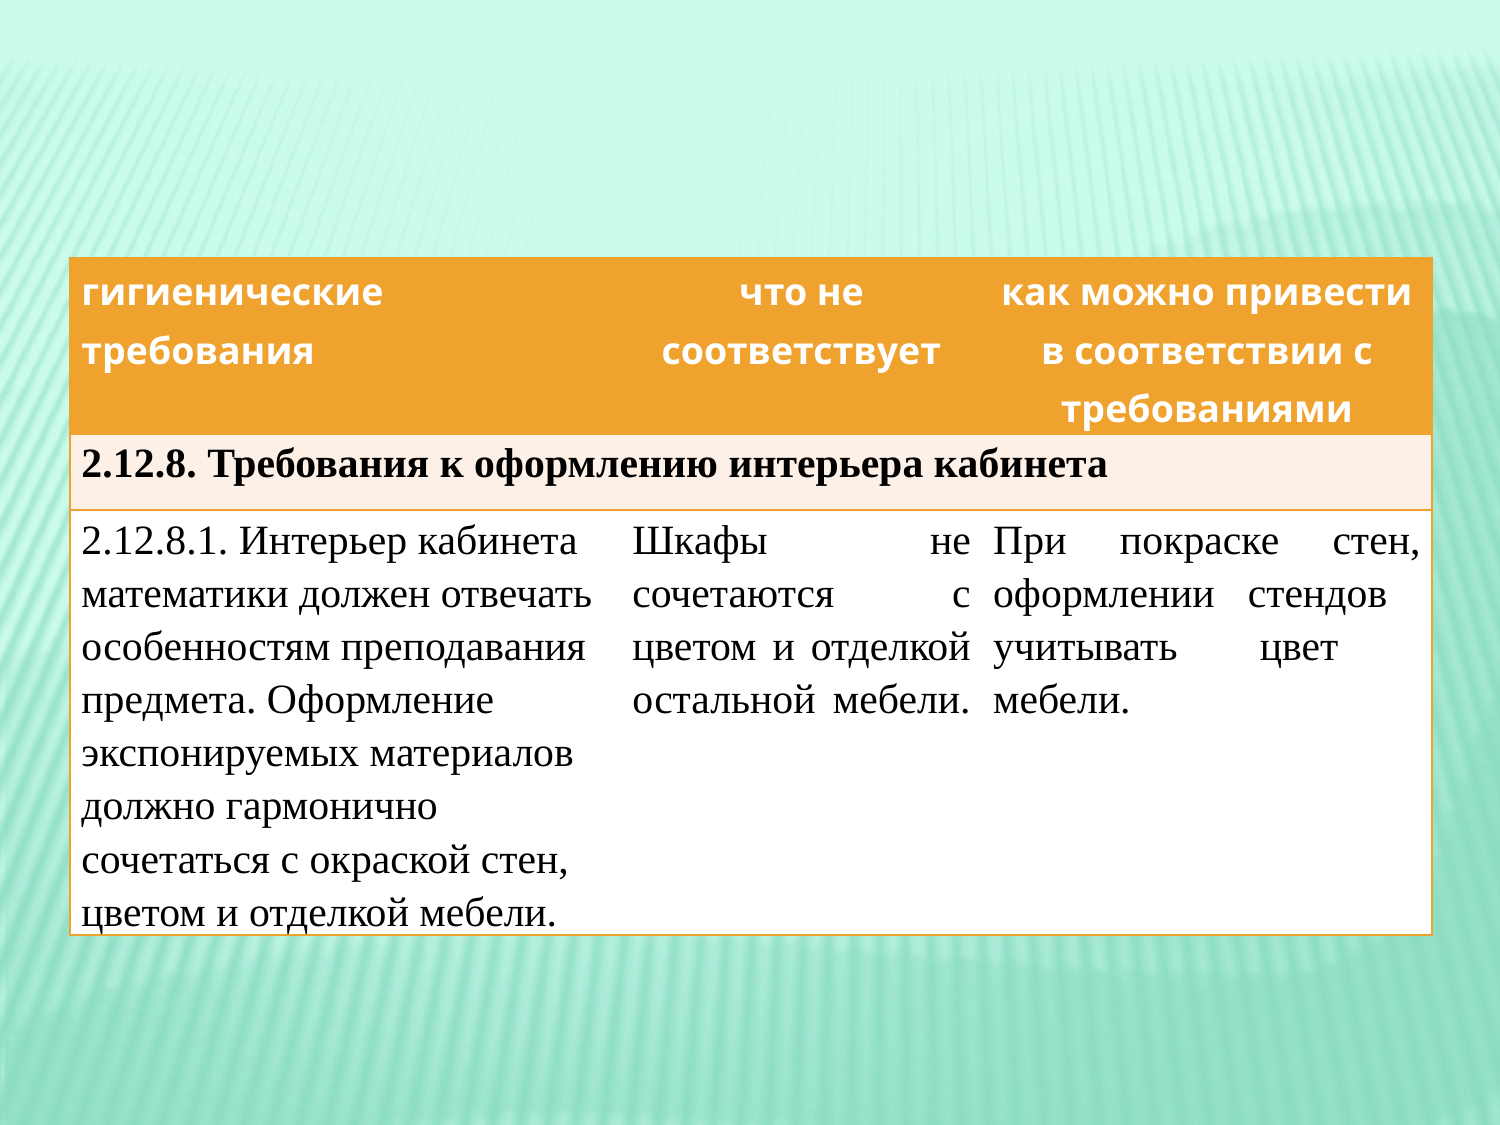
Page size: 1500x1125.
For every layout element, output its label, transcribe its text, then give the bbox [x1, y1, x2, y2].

table_cell 2.12.8.1. Интерьер кабинета математики должен отвечать особенностям преподавания предмета. Оформление экспонируемых материалов должно гармонично сочетаться с окраской стен, цветом и отделкой мебели. [71, 511, 621, 934]
table_header что не соответствует [621, 259, 982, 433]
table_header как можно привести в соответствии с требованиями [982, 259, 1431, 433]
table_cell 2.12.8. Требования к оформлению интерьера кабинета [71, 435, 1431, 509]
table_header гигиенические требования [71, 259, 621, 433]
table_cell При покраске стен, оформлении стендов учитывать цвет мебели. [982, 511, 1431, 934]
table_cell Шкафы не сочетаются с цветом и отделкой остальной мебели. [621, 511, 982, 934]
